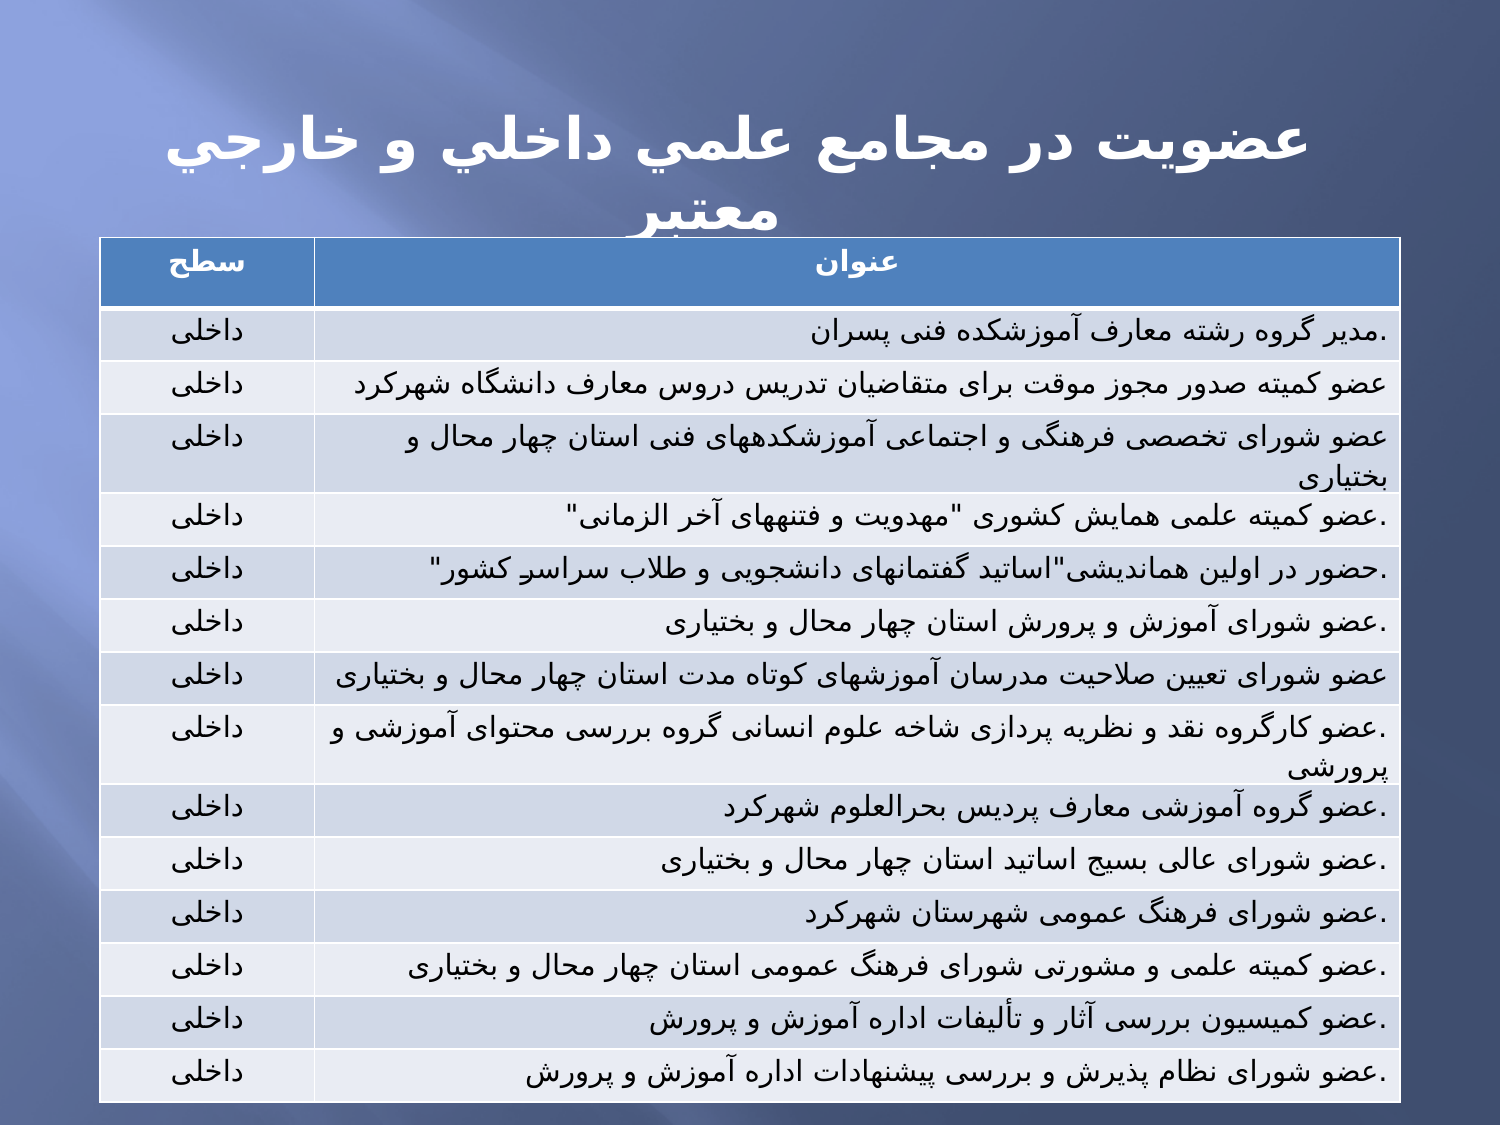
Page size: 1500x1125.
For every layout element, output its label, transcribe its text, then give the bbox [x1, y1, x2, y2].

table_cell .عضو کمیته علمی و مشورتی شورای فرهنگ عمومی استان چهار محال و بختیاری [315, 944, 1399, 995]
list عضويت در مجامع علمي داخلي و خارجي معتبر [75, 93, 1425, 1038]
table_cell .عضو شورای آموزش و پرورش استان چهار محال و بختیاری [315, 600, 1399, 651]
table_cell عضو شورای تعیین صلاحیت مدرسان آموزش­های کوتاه مدت استان چهار محال و بختیاری [315, 653, 1399, 704]
table_cell داخلی [101, 311, 314, 360]
table_cell داخلی [101, 785, 314, 836]
table_cell .عضو شورای عالی بسیج اساتید استان چهار محال و بختیاری [315, 838, 1399, 889]
table_cell .عضو کمیته علمی همایش کشوری "مهدویت و فتنه­های آخر الزمانی" [315, 494, 1399, 545]
table_cell .عضو کارگروه نقد و نظریه پردازی شاخه علوم انسانی گروه بررسی محتوای آموزشی و پرورشی [315, 706, 1399, 783]
table_cell داخلی [101, 415, 314, 492]
table_cell داخلی [101, 600, 314, 651]
table_cell داخلی [101, 653, 314, 704]
table_header عنوان [315, 238, 1399, 306]
table_cell داخلی [101, 1050, 314, 1101]
table_cell داخلی [101, 362, 314, 413]
table_header سطح [101, 238, 314, 306]
table_cell .مدیر گروه رشته معارف آموزشکده فنی پسران [315, 311, 1399, 360]
table_cell داخلی [101, 838, 314, 889]
table_cell داخلی [101, 706, 314, 783]
table_cell .عضو کمیسیون بررسی آثار و تألیفات اداره آموزش و پرورش [315, 997, 1399, 1048]
table_cell داخلی [101, 494, 314, 545]
table_cell .عضو شورای نظام پذیرش و بررسی پیشنهادات اداره آموزش و پرورش [315, 1050, 1399, 1101]
table_cell داخلی [101, 944, 314, 995]
table_cell داخلی [101, 891, 314, 942]
table_cell داخلی [101, 997, 314, 1048]
table_cell داخلی [101, 547, 314, 598]
table_cell .عضو گروه آموزشی معارف پردیس بحرالعلوم شهرکرد [315, 785, 1399, 836]
table_cell .حضور در اولین هم­اندیشی"اساتید گفتمان­های دانشجویی و طلاب سراسر کشور" [315, 547, 1399, 598]
table_cell عضو کمیته صدور مجوز موقت برای متقاضیان تدریس دروس معارف دانشگاه شهرکرد [315, 362, 1399, 413]
table_cell .عضو شورای فرهنگ عمومی شهرستان شهرکرد [315, 891, 1399, 942]
table_cell عضو شورای تخصصی فرهنگی و اجتماعی آموزشکده­های فنی استان چهار محال و بختیاری [315, 415, 1399, 492]
